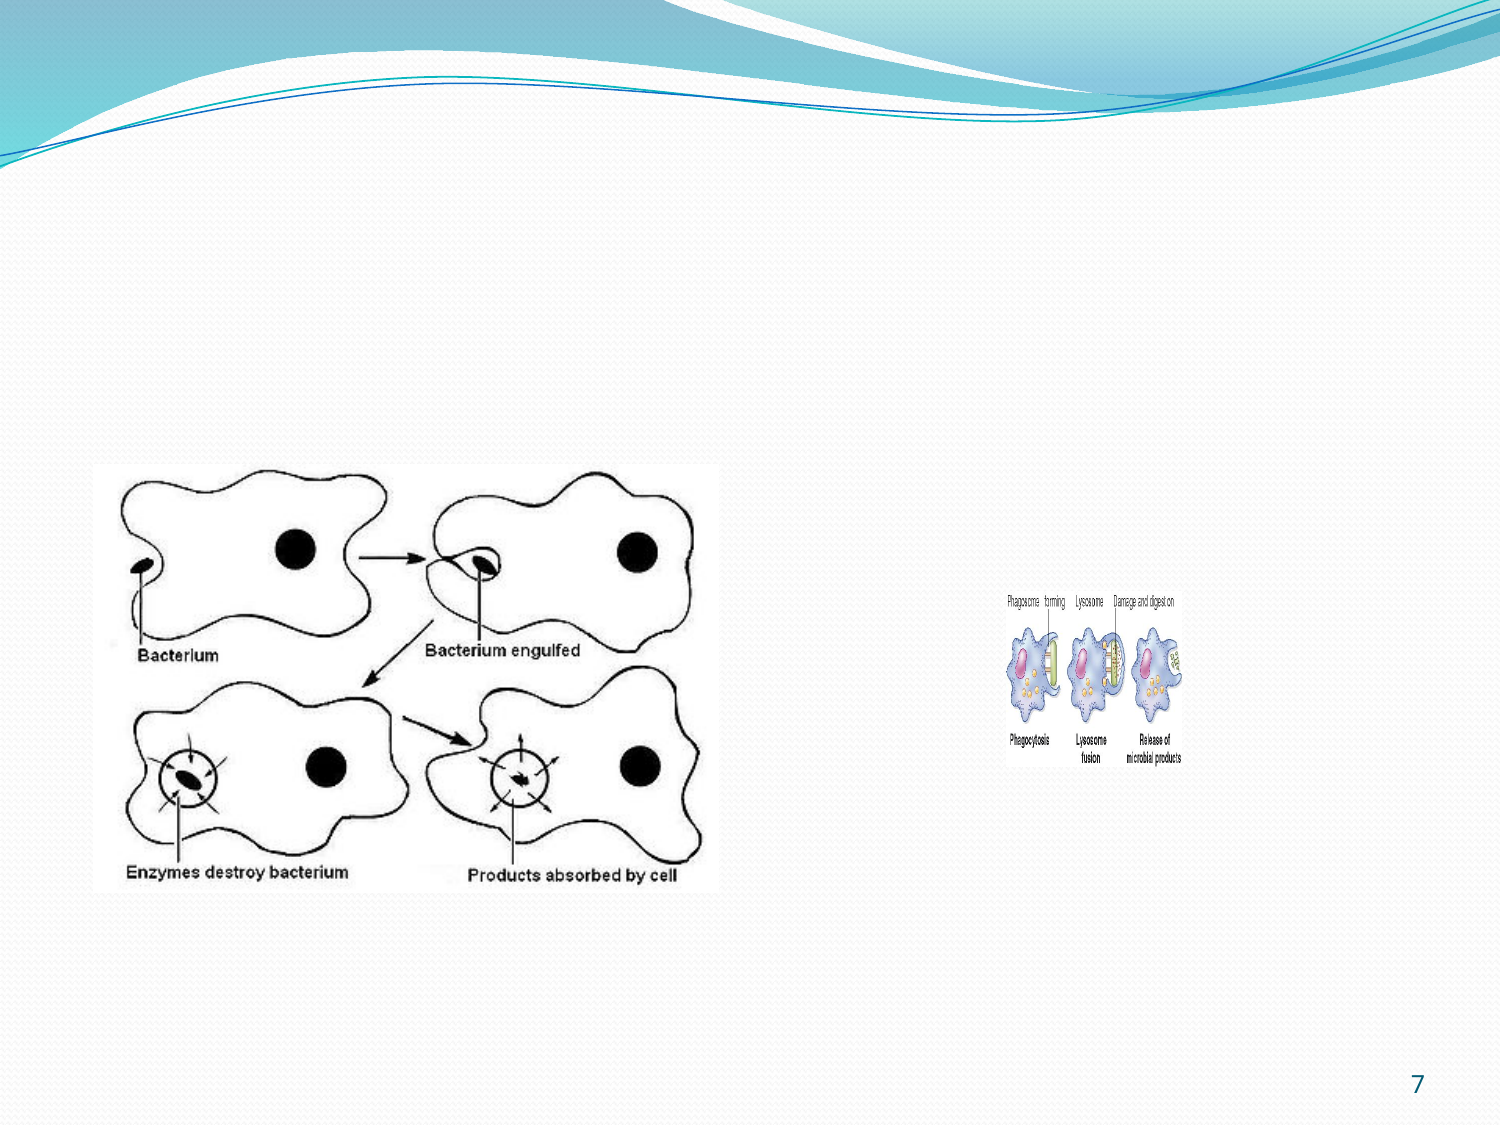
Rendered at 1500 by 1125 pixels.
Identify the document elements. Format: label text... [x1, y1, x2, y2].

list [93, 464, 719, 894]
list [1005, 590, 1182, 767]
slide_number 7 [1299, 1042, 1425, 1103]
